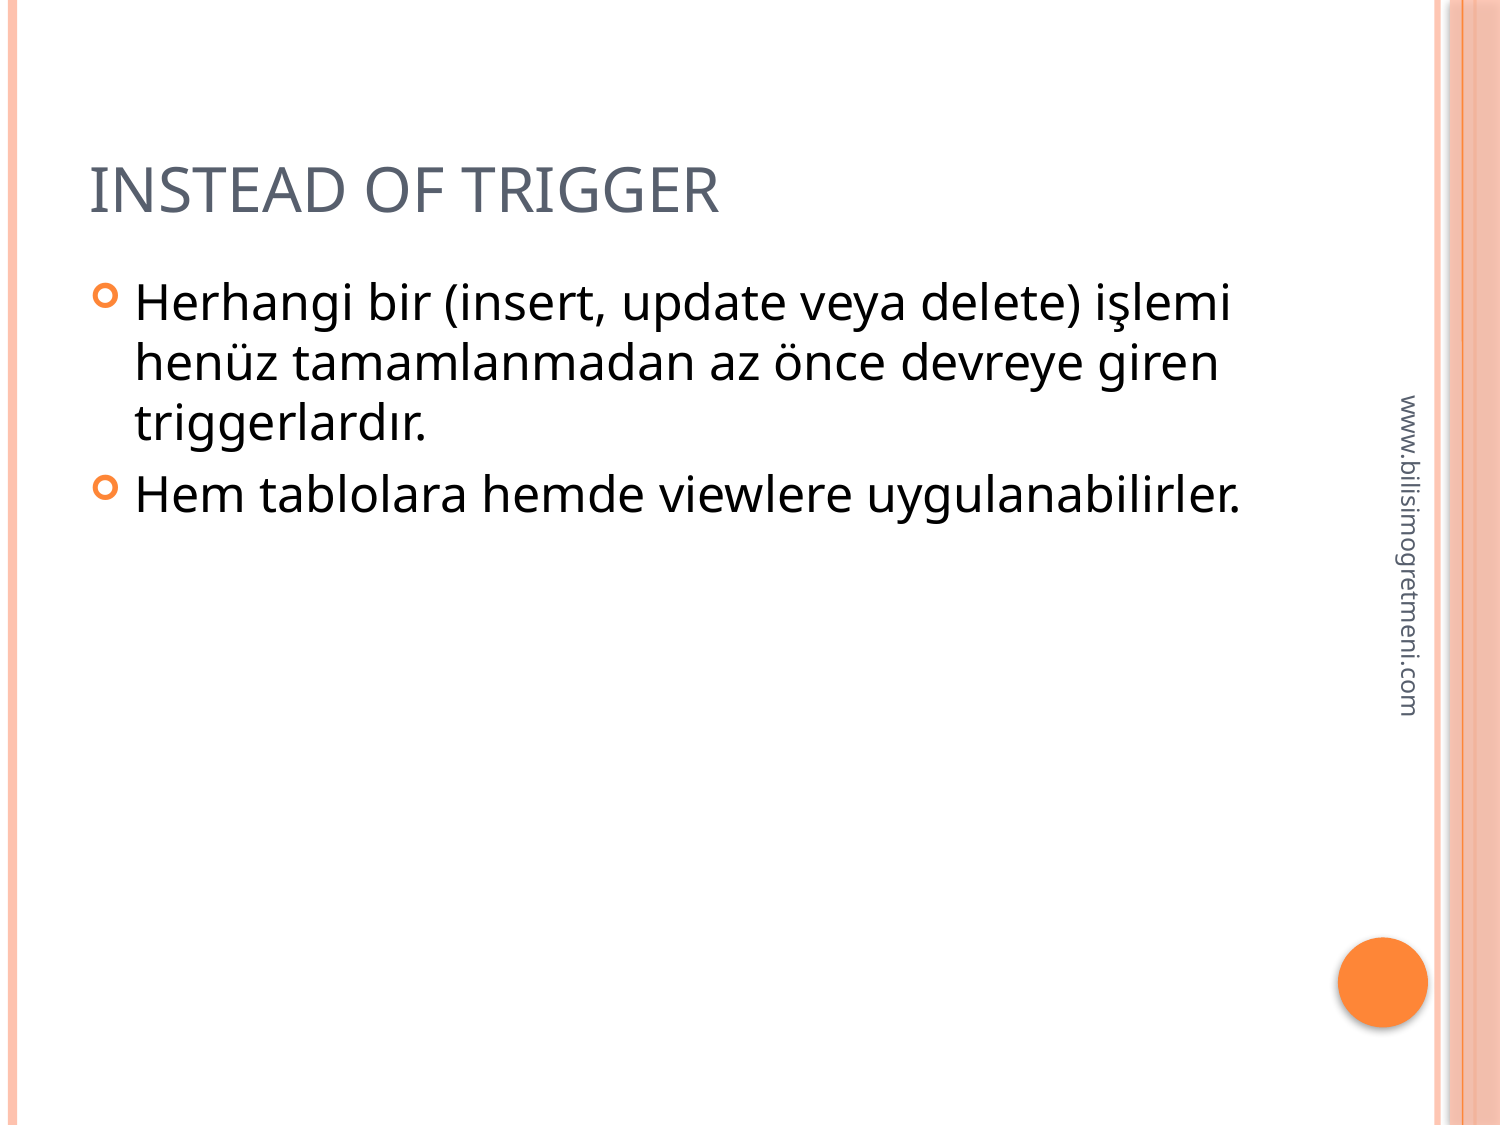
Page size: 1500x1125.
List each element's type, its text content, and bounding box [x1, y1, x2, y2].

footer www.bilisimogretmeni.com [1379, 380, 1440, 906]
title INSTEAD OF TRIGGER [75, 45, 1300, 233]
list Herhangi bir (insert, update veya delete) işlemi henüz tamamlanmadan az önce devreye giren triggerlardır. Hem tablolara hemde viewlere uygulanabilirler. [75, 262, 1300, 1062]
